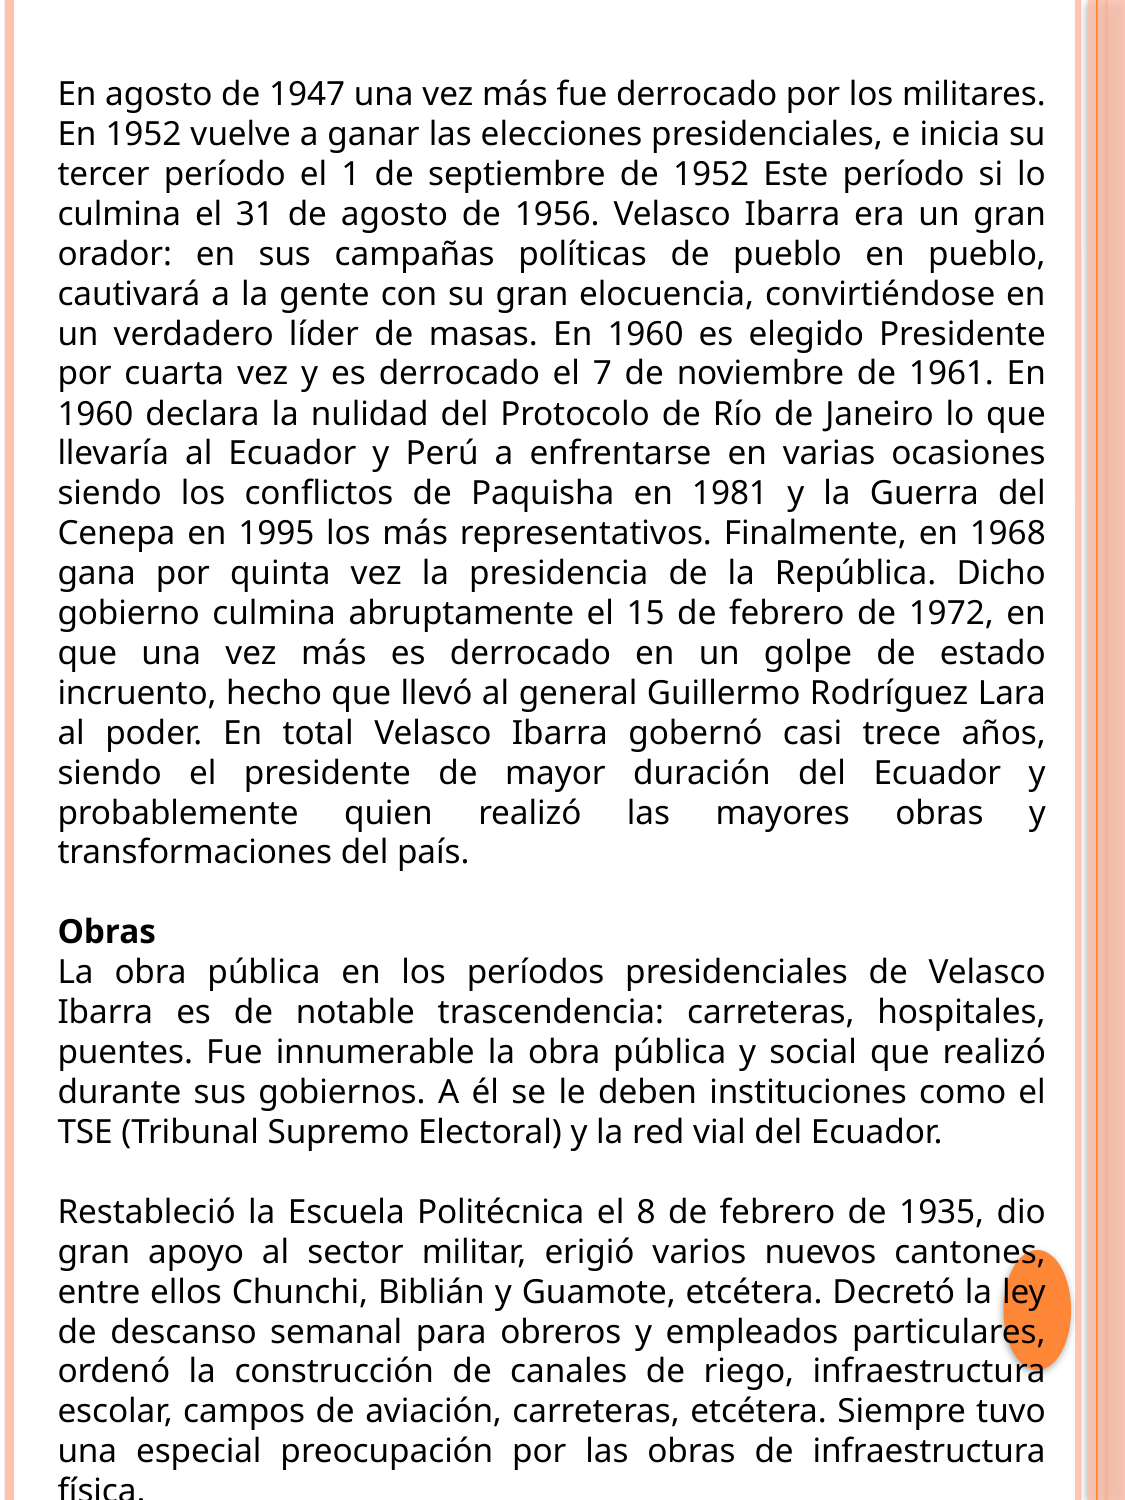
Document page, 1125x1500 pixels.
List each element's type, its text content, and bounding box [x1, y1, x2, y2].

text_box En agosto de 1947 una vez más fue derrocado por los militares. En 1952 vuelve a ganar las elecciones presidenciales, e inicia su tercer período el 1 de septiembre de 1952 Este período si lo culmina el 31 de agosto de 1956. Velasco Ibarra era un gran orador: en sus campañas políticas de pueblo en pueblo, cautivará a la gente con su gran elocuencia, convirtiéndose en un verdadero líder de masas. En 1960 es elegido Presidente por cuarta vez y es derrocado el 7 de noviembre de 1961. En 1960 declara la nulidad del Protocolo de Río de Janeiro lo que llevaría al Ecuador y Perú a enfrentarse en varias ocasiones siendo los conflictos de Paquisha en 1981 y la Guerra del Cenepa en 1995 los más representativos. Finalmente, en 1968 gana por quinta vez la presidencia de la República. Dicho gobierno culmina abruptamente el 15 de febrero de 1972, en que una vez más es derrocado en un golpe de estado incruento, hecho que llevó al general Guillermo Rodríguez Lara al poder. En total Velasco Ibarra gobernó casi trece años, siendo el presidente de mayor duración del Ecuador y probablemente quien realizó las mayores obras y transformaciones del país. Obras La obra pública en los períodos presidenciales de Velasco Ibarra es de notable trascendencia: carreteras, hospitales, puentes. Fue innumerable la obra pública y social que realizó durante sus gobiernos. A él se le deben instituciones como el TSE (Tribunal Supremo Electoral) y la red vial del Ecuador. Restableció la Escuela Politécnica el 8 de febrero de 1935, dio gran apoyo al sector militar, erigió varios nuevos cantones, entre ellos Chunchi, Biblián y Guamote, etcétera. Decretó la ley de descanso semanal para obreros y empleados particulares, ordenó la construcción de canales de riego, infraestructura escolar, campos de aviación, carreteras, etcétera. Siempre tuvo una especial preocupación por las obras de infraestructura física. [42, 64, 1063, 1500]
